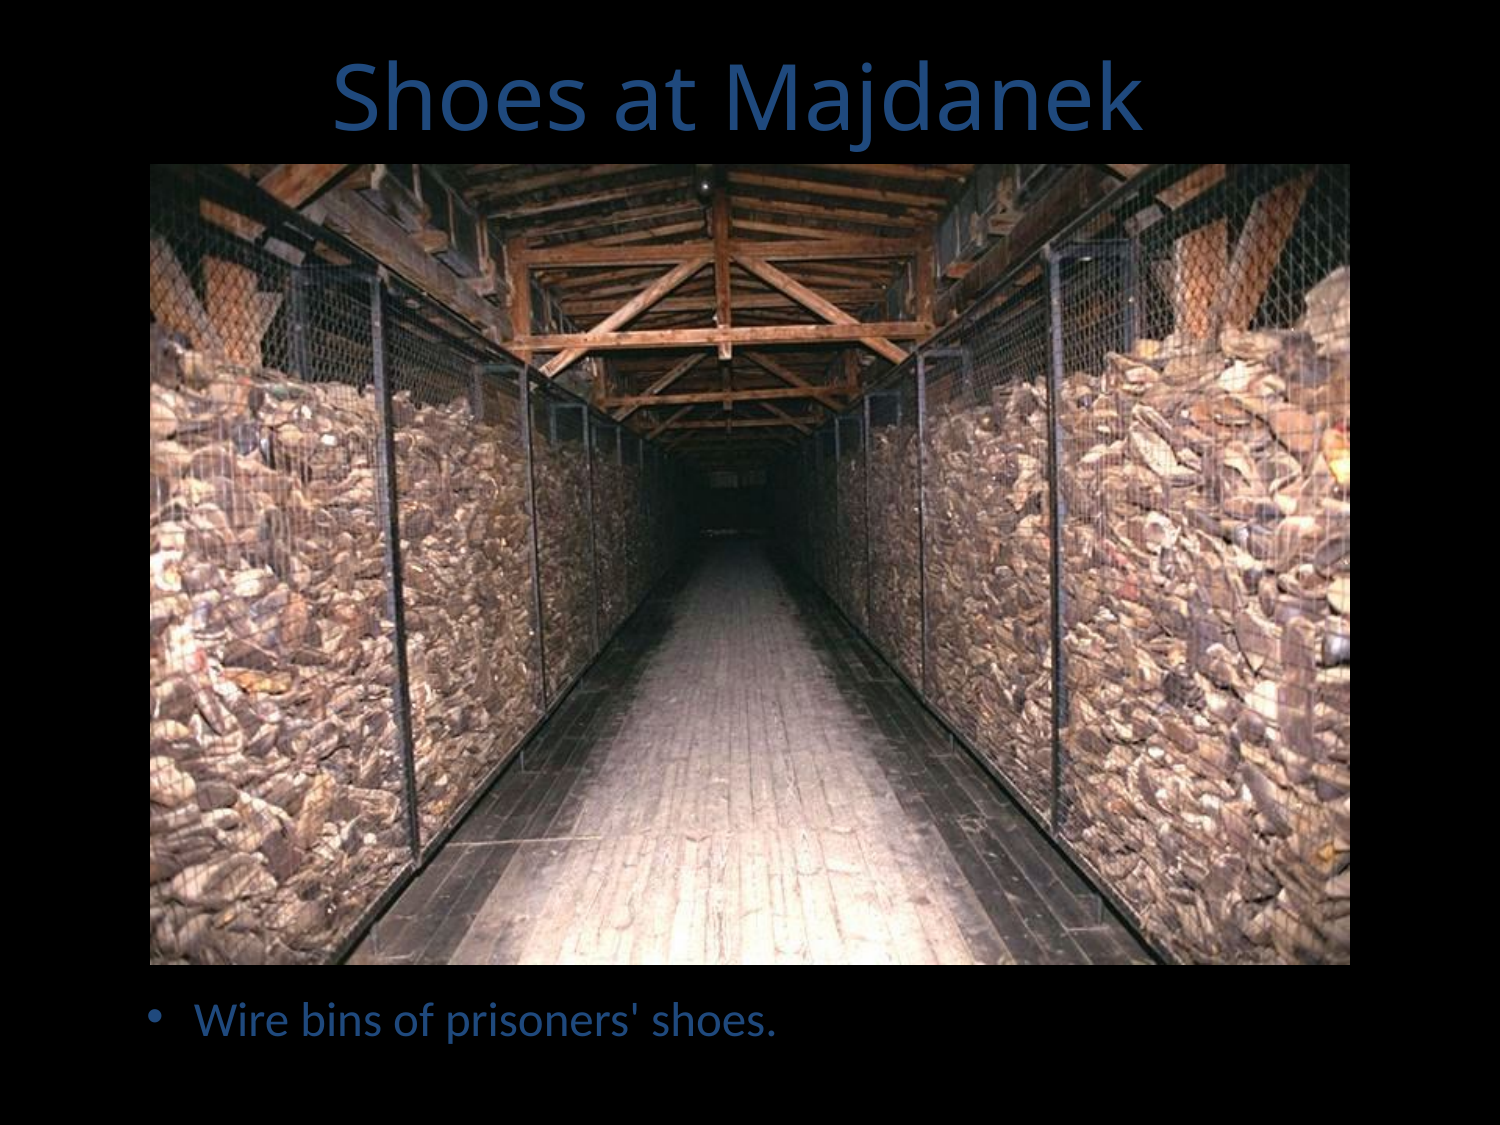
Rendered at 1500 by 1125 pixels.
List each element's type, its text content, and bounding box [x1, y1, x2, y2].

list Wire bins of prisoners' shoes. [131, 990, 1494, 1096]
picture [149, 164, 1351, 965]
title Shoes at Majdanek [75, 0, 1425, 188]
